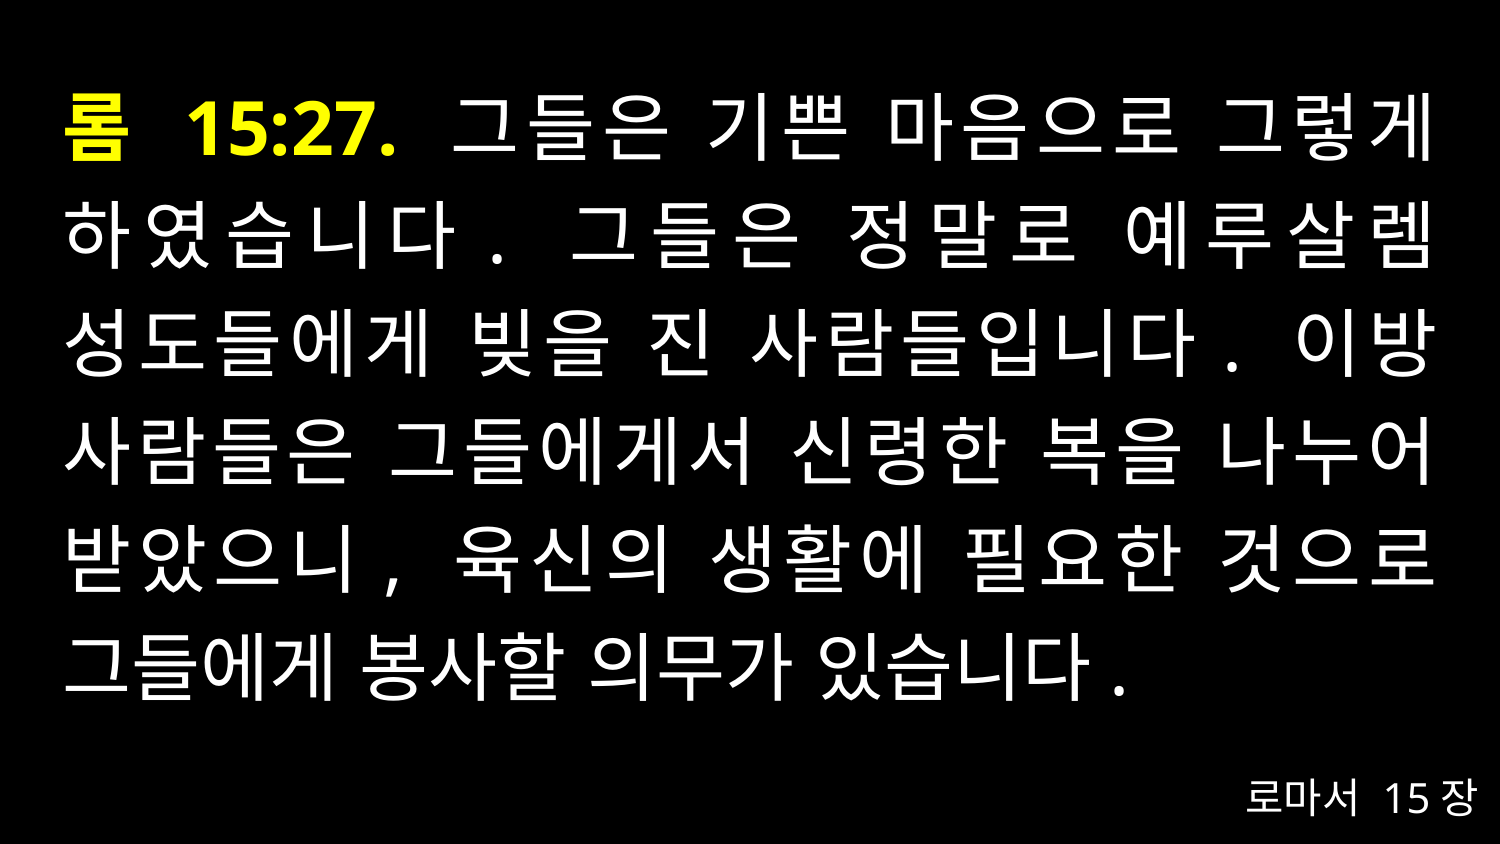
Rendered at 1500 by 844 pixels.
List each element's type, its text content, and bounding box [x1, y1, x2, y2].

subtitle 로마서 15장 [916, 770, 1500, 844]
title 롬 15:27. 그들은 기쁜 마음으로 그렇게 하였습니다. 그들은 정말로 예루살렘 성도들에게 빚을 진 사람들입니다. 이방 사람들은 그들에게서 신령한 복을 나누어 받았으니, 육신의 생활에 필요한 것으로 그들에게 봉사할 의무가 있습니다. [0, 0, 1500, 844]
